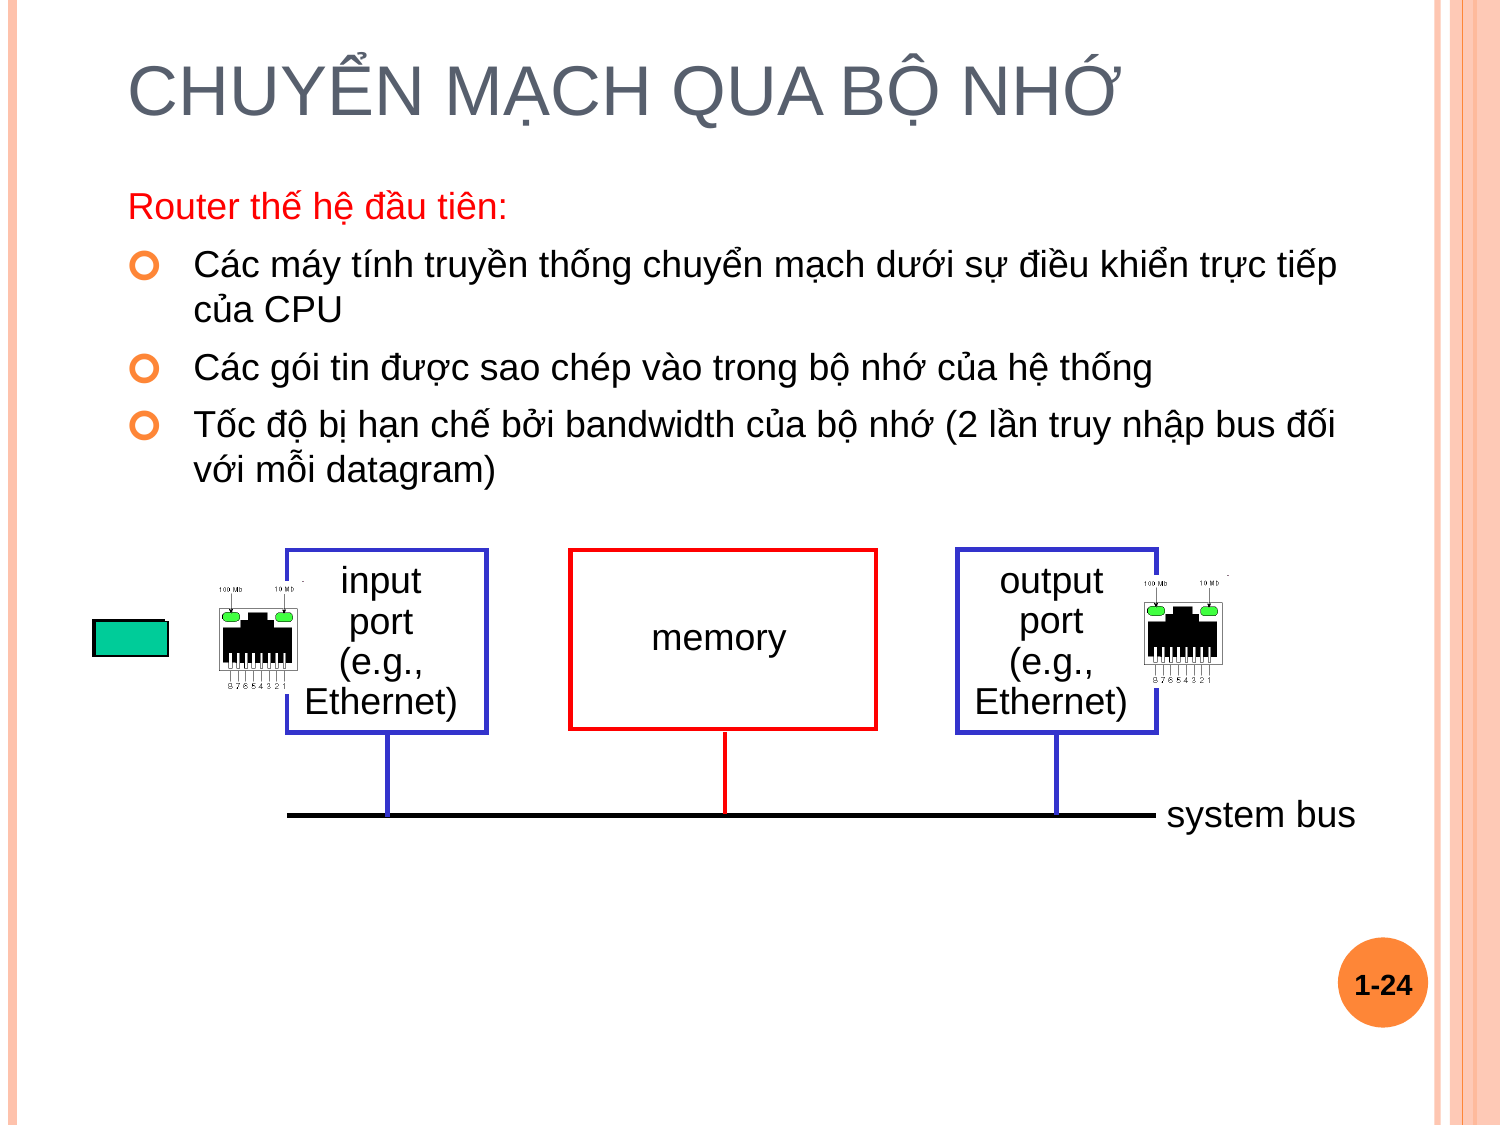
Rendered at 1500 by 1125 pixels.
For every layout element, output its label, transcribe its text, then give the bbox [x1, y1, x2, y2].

slide_number 1-‹#› [1333, 940, 1434, 1026]
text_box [92, 549, 1372, 843]
list Router thế hệ đầu tiên: Các máy tính truyền thống chuyển mạch dưới sự điều khiển trực tiếp của CPU Các gói tin được sao chép vào trong bộ nhớ của hệ thống Tốc độ bị hạn chế bởi bandwidth của bộ nhớ (2 lần truy nhập bus đối với mỗi datagram) [112, 174, 1400, 501]
title Chuyển mạch qua bộ nhớ [112, 37, 1388, 138]
